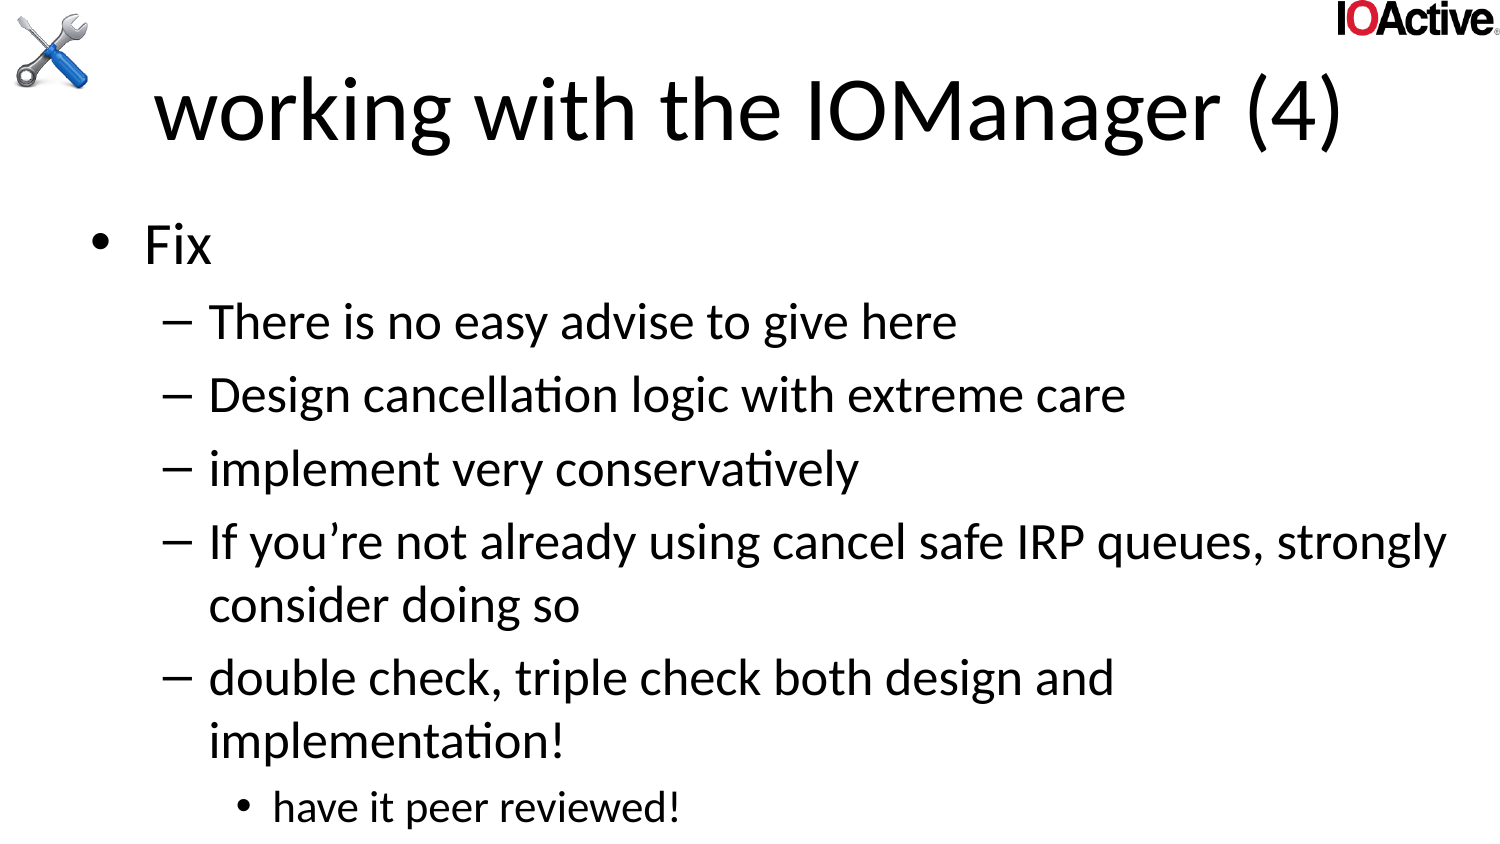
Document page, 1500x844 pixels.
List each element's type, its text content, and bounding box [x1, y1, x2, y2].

list Fix There is no easy advise to give here Design cancellation logic with extreme care implement very conservatively If you’re not already using cancel safe IRP queues, strongly consider doing so double check, triple check both design and implementation! have it peer reviewed! [75, 196, 1500, 844]
picture [1337, 0, 1500, 36]
picture [0, 0, 101, 101]
title working with the IOManager (4) [75, 33, 1425, 175]
